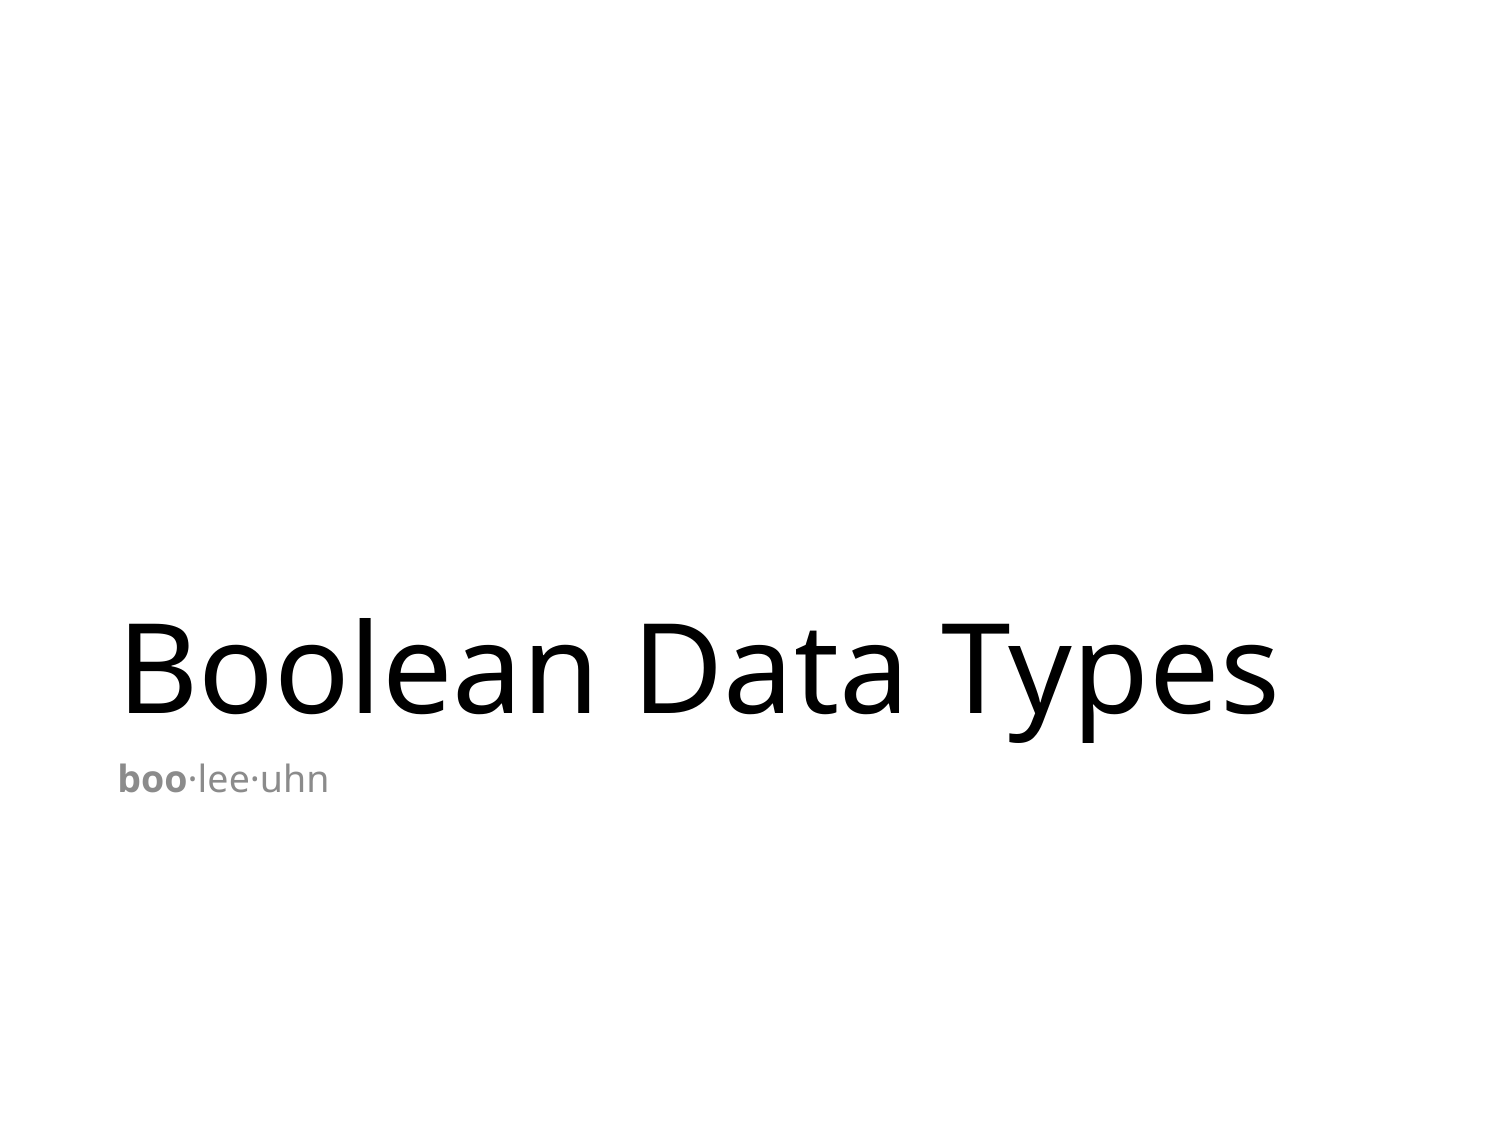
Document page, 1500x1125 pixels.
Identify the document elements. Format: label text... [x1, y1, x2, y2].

title Boolean Data Types [102, 280, 1397, 749]
list boo·lee·uhn [102, 752, 1397, 999]
